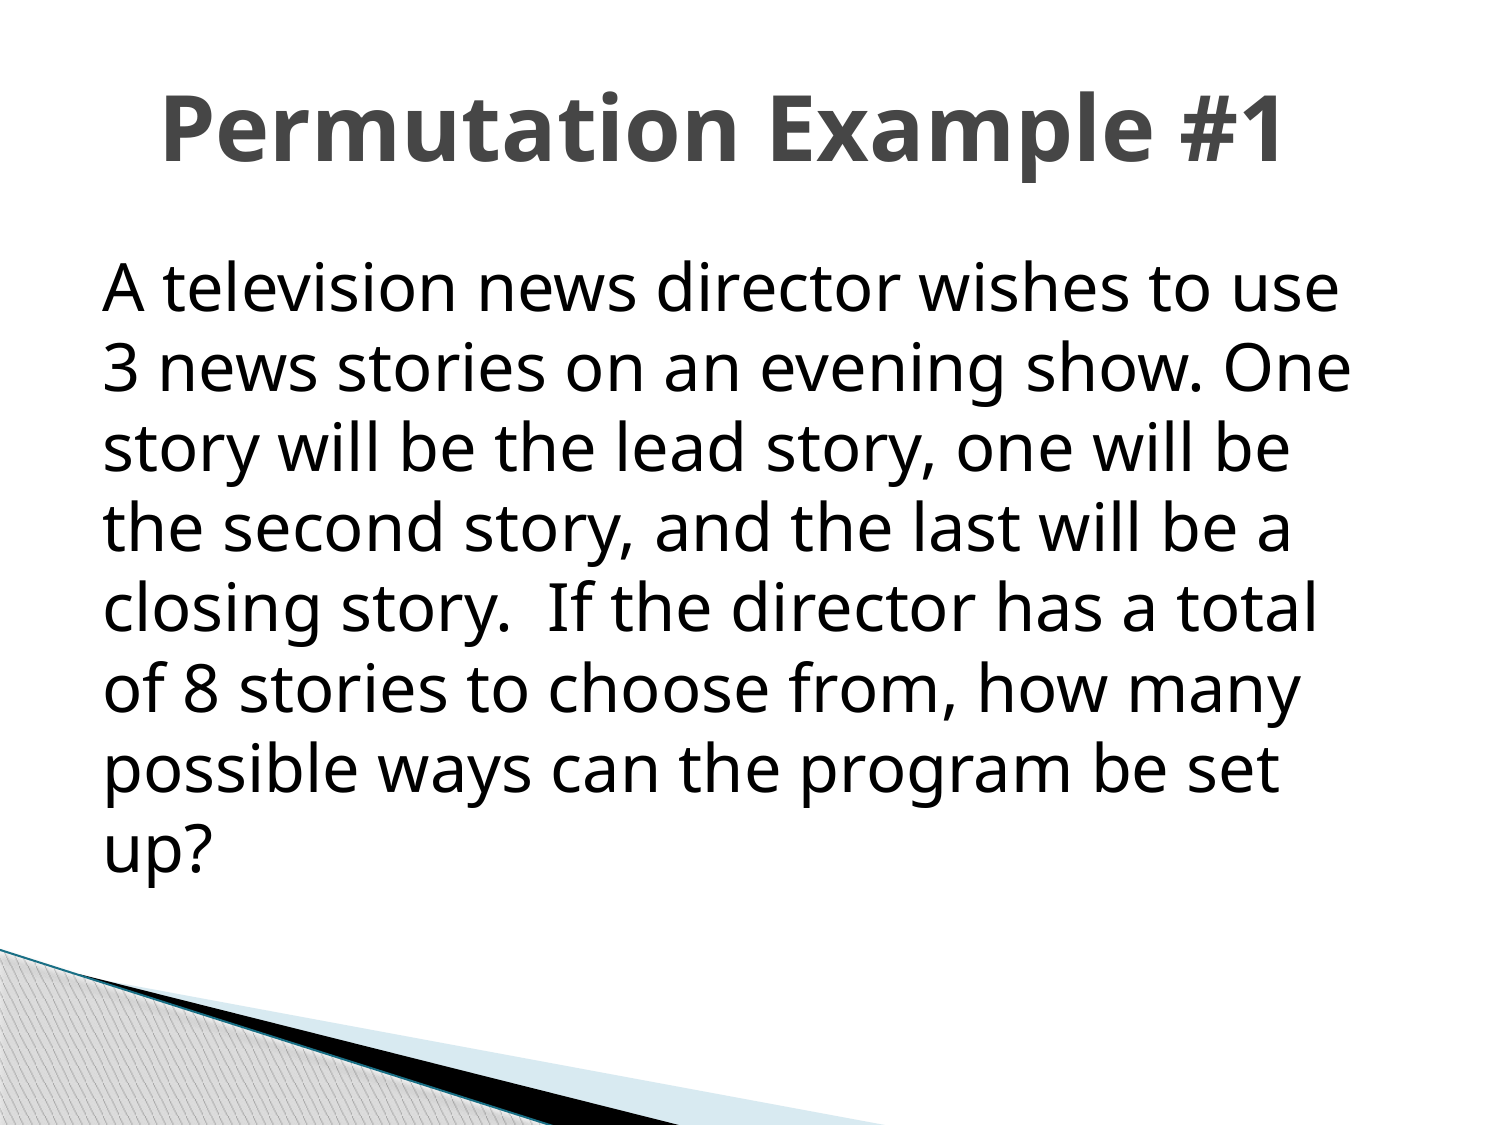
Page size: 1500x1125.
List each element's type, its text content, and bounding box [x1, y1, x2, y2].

text_box Permutation Example #1 [87, 0, 1363, 188]
list A television news director wishes to use 3 news stories on an evening show. One story will be the lead story, one will be the second story, and the last will be a closing story. If the director has a total of 8 stories to choose from, how many possible ways can the program be set up? [87, 237, 1400, 900]
